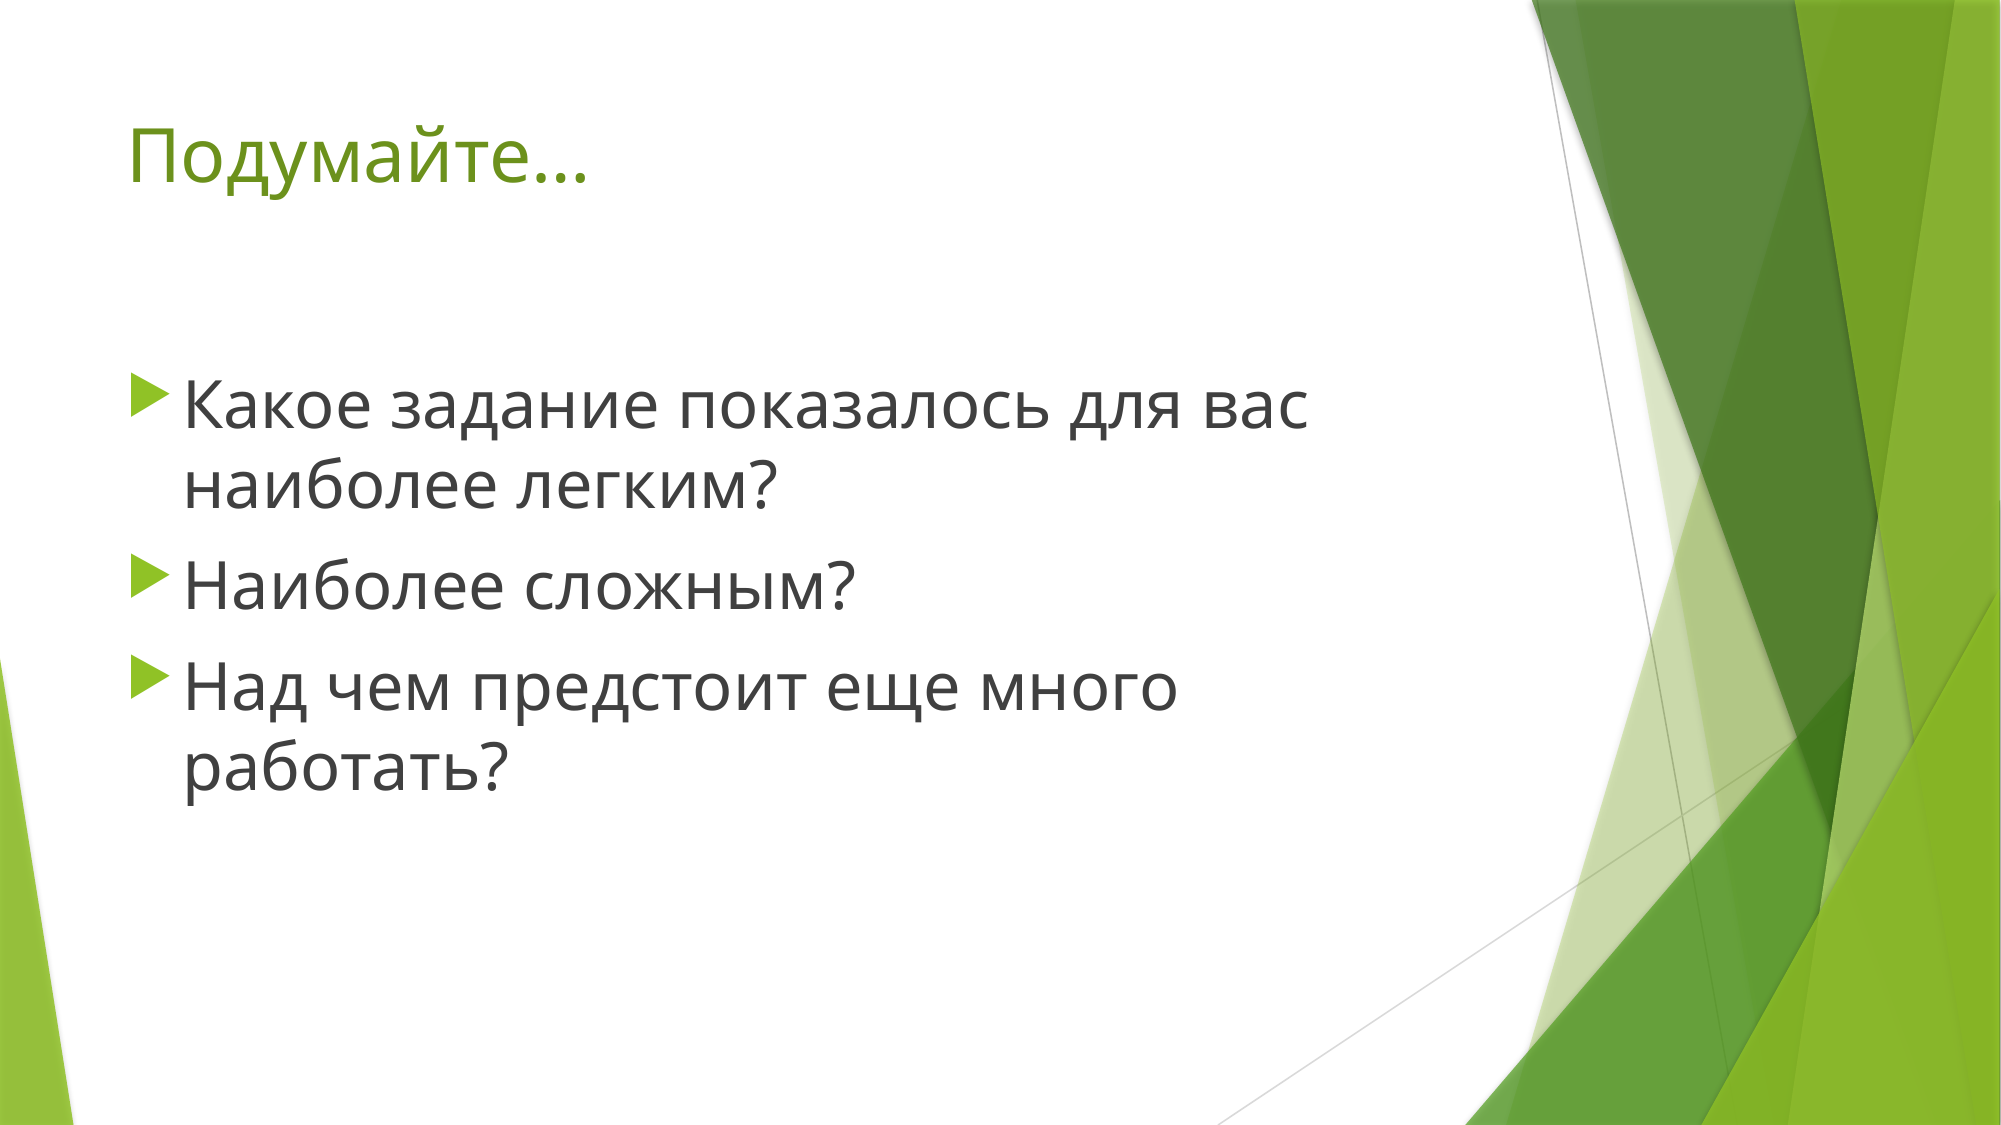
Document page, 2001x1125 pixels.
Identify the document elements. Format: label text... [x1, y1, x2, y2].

title Подумайте… [111, 99, 1522, 317]
list Какое задание показалось для вас наиболее легким? Наиболее сложным? Над чем предстоит еще много работать? [111, 354, 1522, 992]
